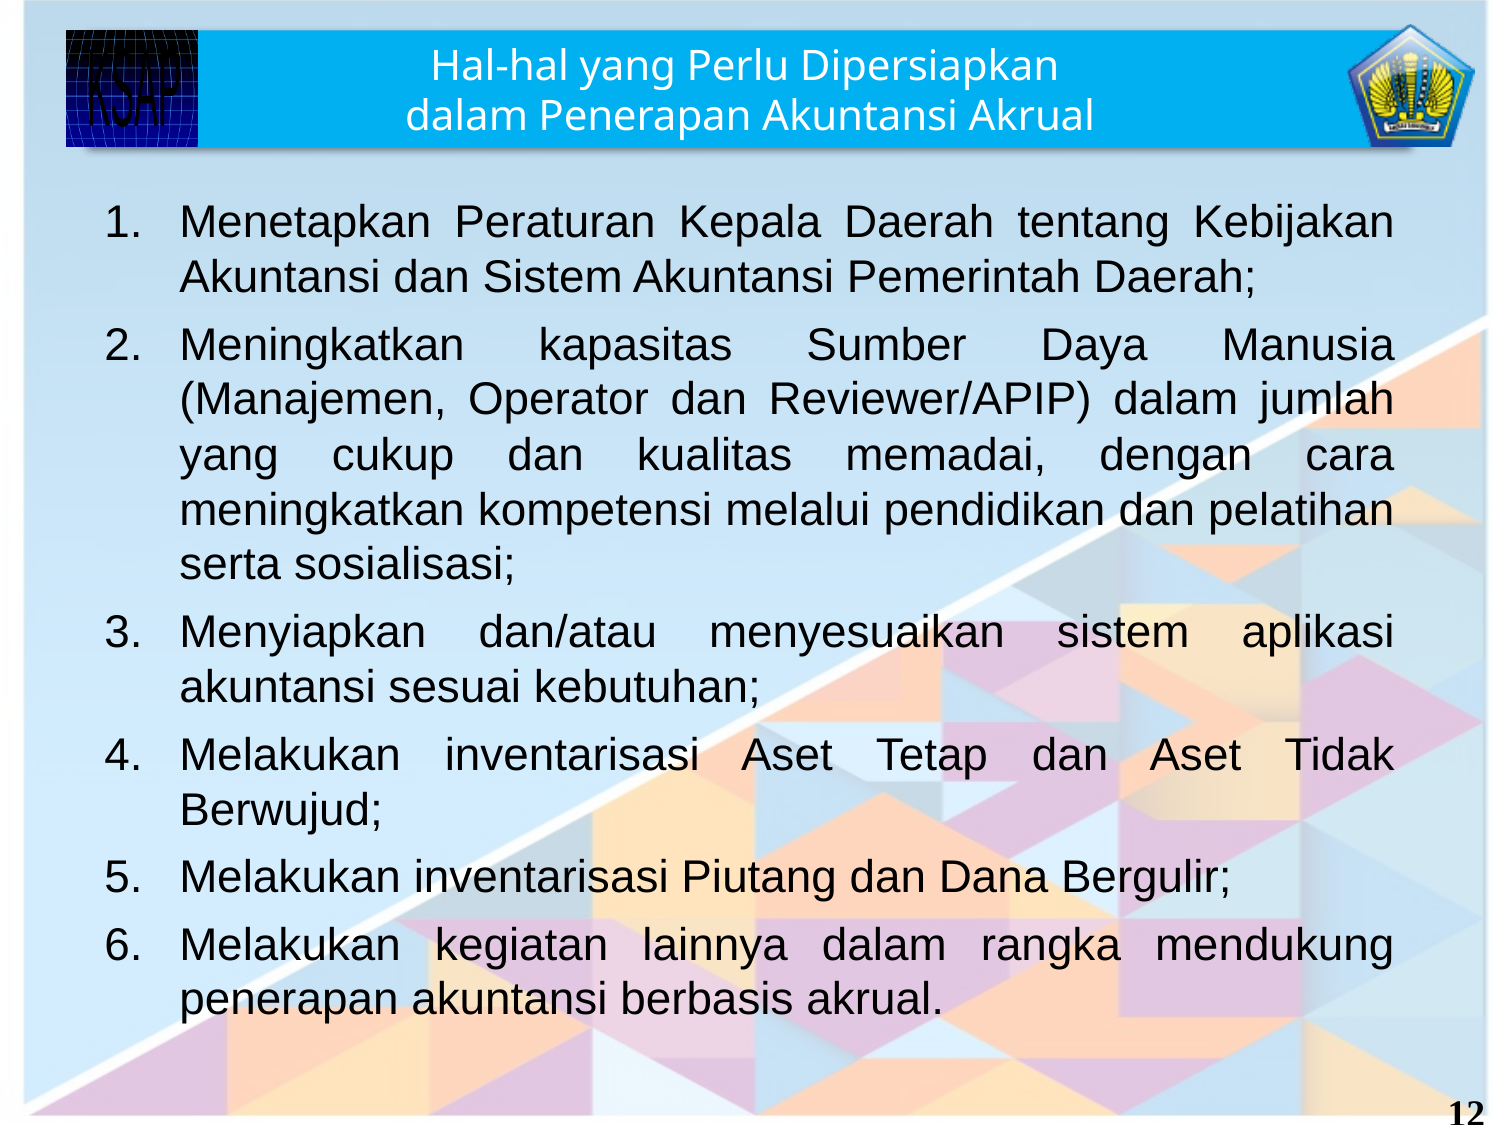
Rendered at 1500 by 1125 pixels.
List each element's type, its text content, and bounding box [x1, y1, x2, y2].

slide_number 12 [1362, 1081, 1500, 1125]
text_box Menetapkan Peraturan Kepala Daerah tentang Kebijakan Akuntansi dan Sistem Akuntansi Pemerintah Daerah; Meningkatkan kapasitas Sumber Daya Manusia (Manajemen, Operator dan Reviewer/APIP) dalam jumlah yang cukup dan kualitas memadai, dengan cara meningkatkan kompetensi melalui pendidikan dan pelatihan serta sosialisasi; Menyiapkan dan/atau menyesuaikan sistem aplikasi akuntansi sesuai kebutuhan; Melakukan inventarisasi Aset Tetap dan Aset Tidak Berwujud; Melakukan inventarisasi Piutang dan Dana Bergulir; Melakukan kegiatan lainnya dalam rangka mendukung penerapan akuntansi berbasis akrual. [89, 184, 1411, 1032]
picture [1347, 24, 1476, 148]
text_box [65, 30, 198, 147]
title Hal-hal yang Perlu Dipersiapkan dalam Penerapan Akuntansi Akrual [198, 30, 1342, 147]
